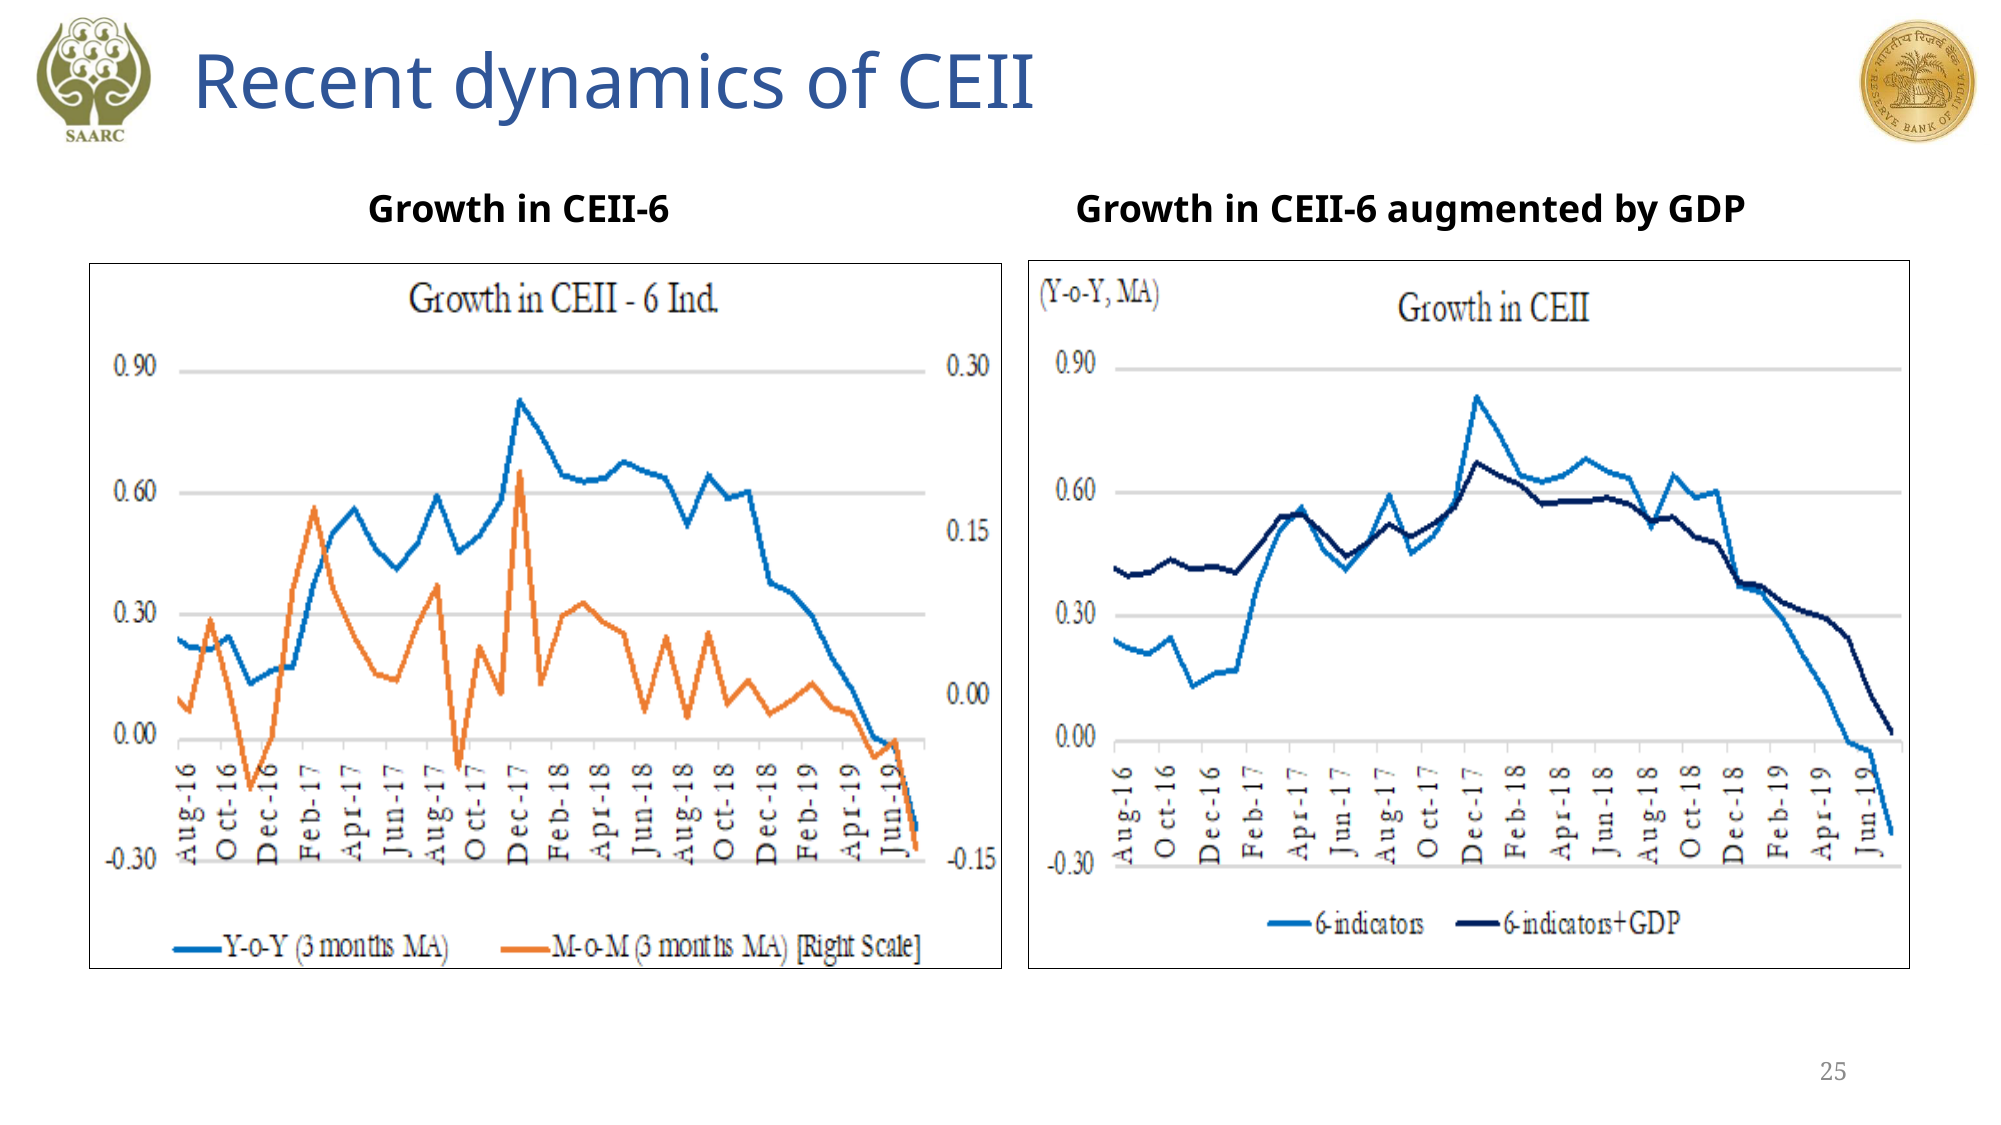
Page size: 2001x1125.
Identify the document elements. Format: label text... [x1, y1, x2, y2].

text_box [137, 780, 1863, 1043]
picture [1832, 13, 1997, 145]
picture [89, 263, 1002, 969]
text_box [1053, 177, 1910, 260]
text_box Growth in CEII-6 augmented by GDP [999, 177, 1823, 237]
text_box Growth in CEII-6 [86, 177, 951, 237]
title Recent dynamics of CEII [177, 11, 2000, 157]
picture [26, 13, 160, 149]
slide_number 25 [1412, 1043, 1863, 1103]
picture [1028, 260, 1910, 969]
